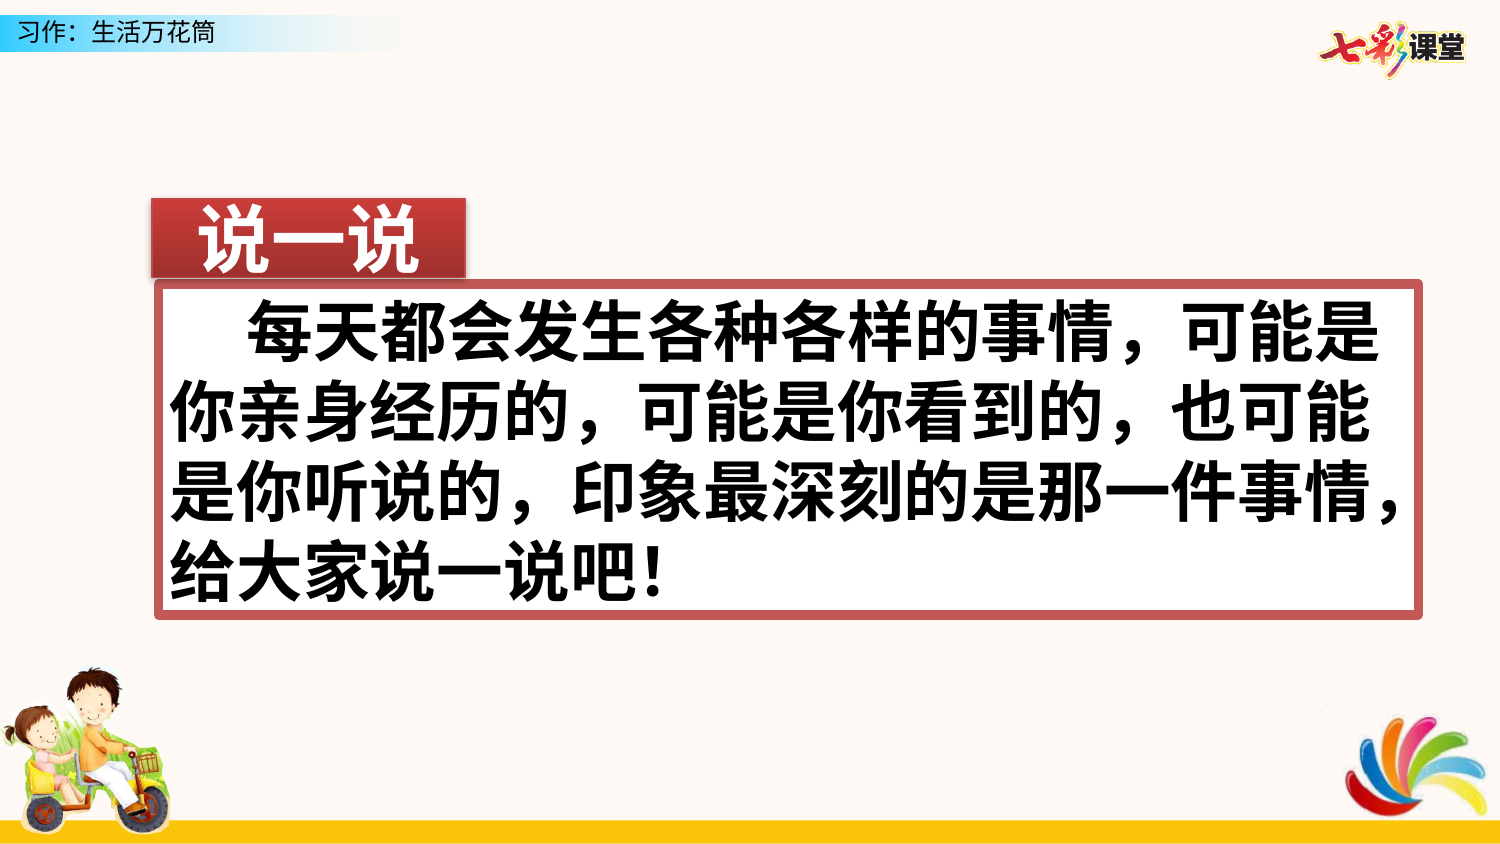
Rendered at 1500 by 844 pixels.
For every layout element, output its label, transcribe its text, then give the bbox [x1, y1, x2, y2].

picture [0, 665, 170, 835]
text_box 说一说 [151, 198, 466, 278]
picture [1316, 705, 1500, 821]
picture [1316, 20, 1468, 80]
text_box 每天都会发生各种各样的事情，可能是你亲身经历的，可能是你看到的，也可能是你听说的，印象最深刻的是那一件事情，给大家说一说吧！ [156, 282, 1420, 617]
